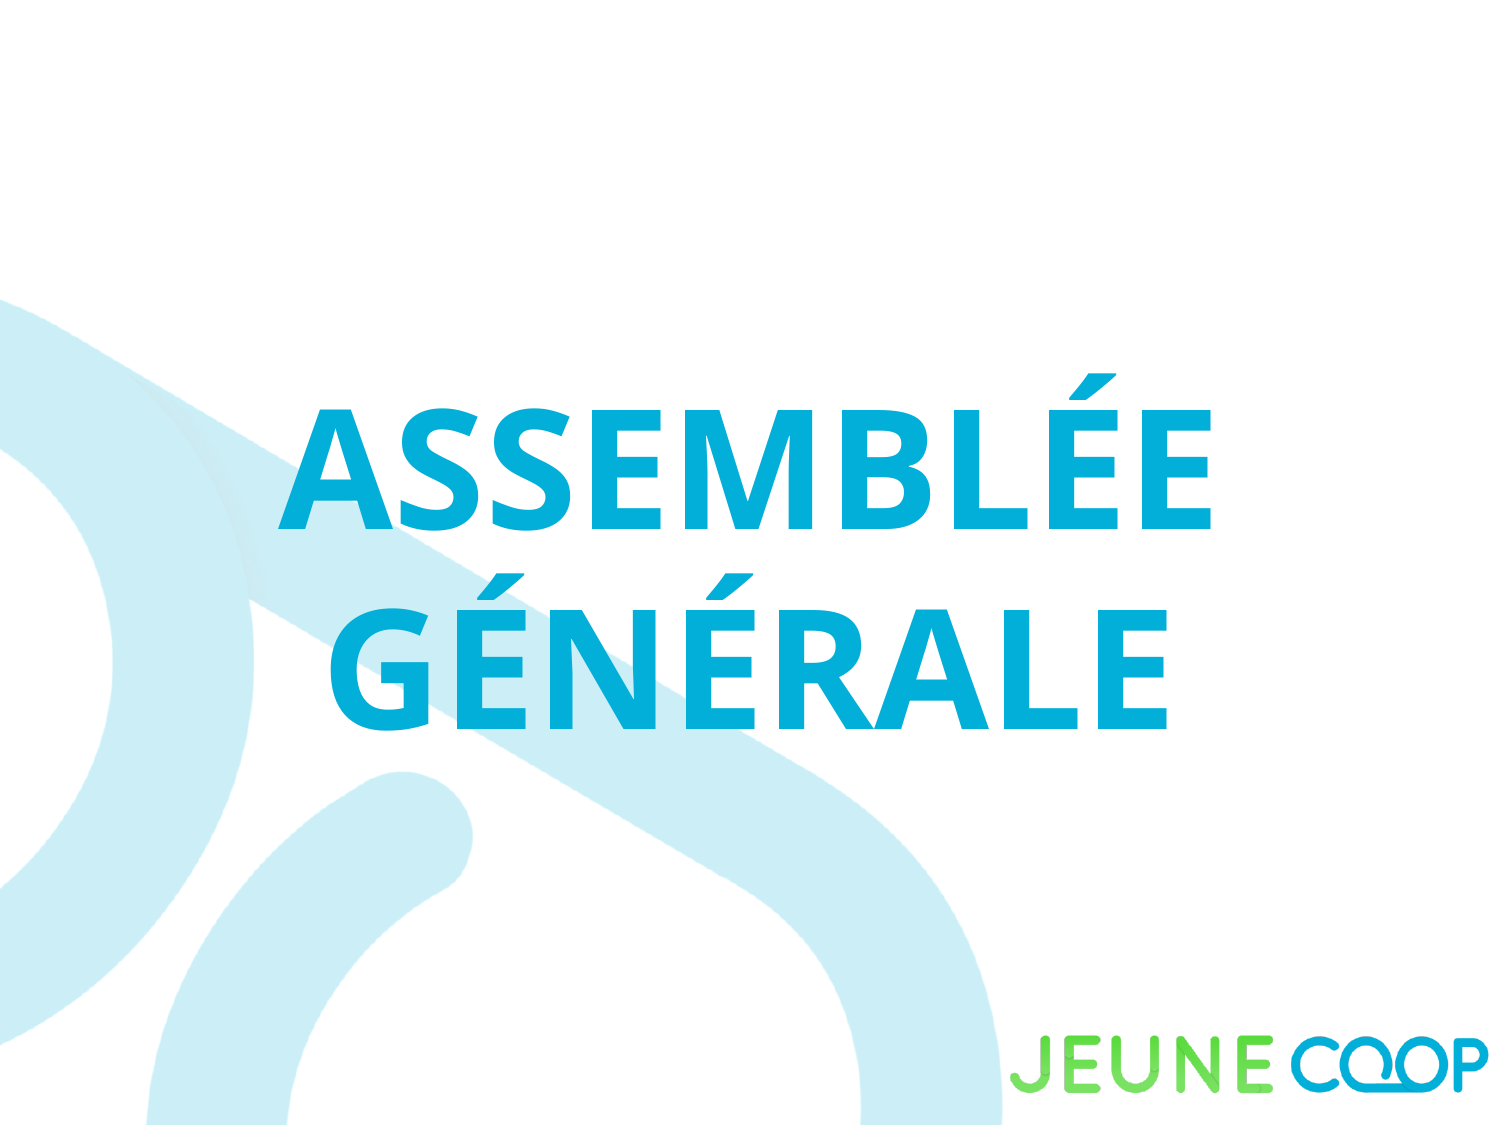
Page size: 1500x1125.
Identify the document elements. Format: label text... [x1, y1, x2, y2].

picture [0, 0, 1500, 1125]
title ASSEMBLÉE GÉNÉRALE [1080, 388, 1500, 737]
